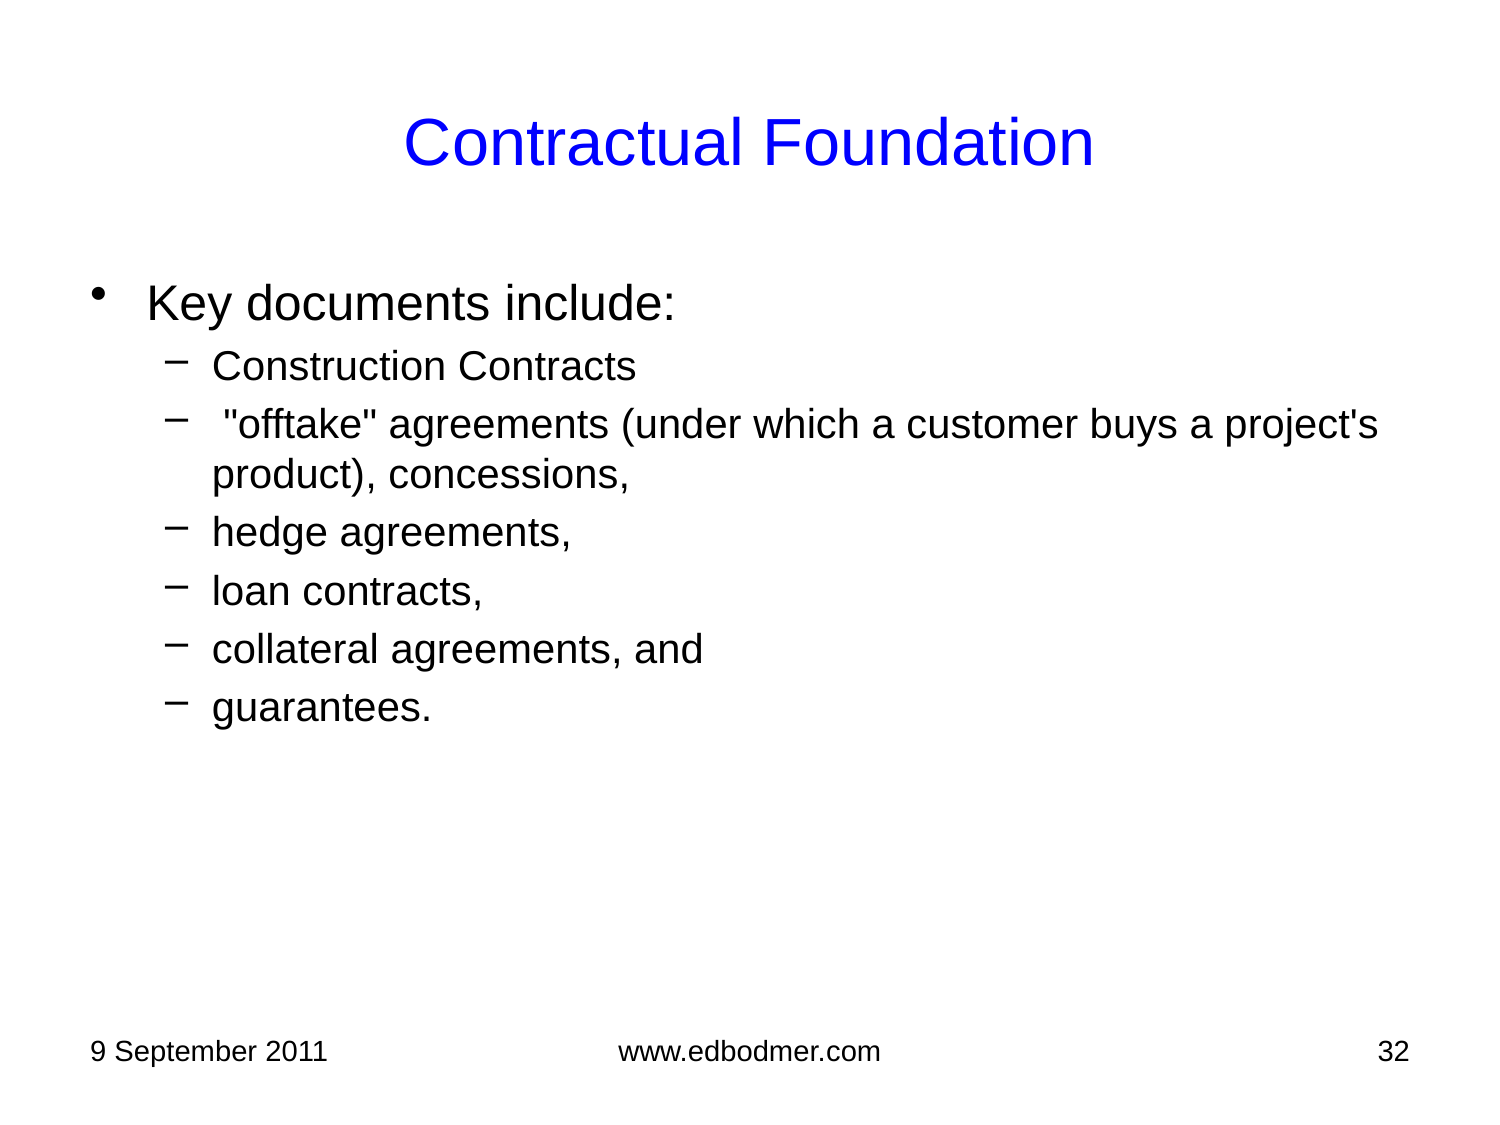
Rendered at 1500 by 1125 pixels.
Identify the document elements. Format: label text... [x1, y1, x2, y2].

title Contractual Foundation [74, 44, 1426, 233]
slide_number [74, 1024, 426, 1103]
slide_number 32 [1074, 1024, 1426, 1103]
footer www.edbodmer.com [512, 1024, 988, 1103]
list Key documents include: Construction Contracts "offtake" agreements (under which a customer buys a project's product), concessions, hedge agreements, loan contracts, collateral agreements, and guarantees. [74, 262, 1426, 1006]
